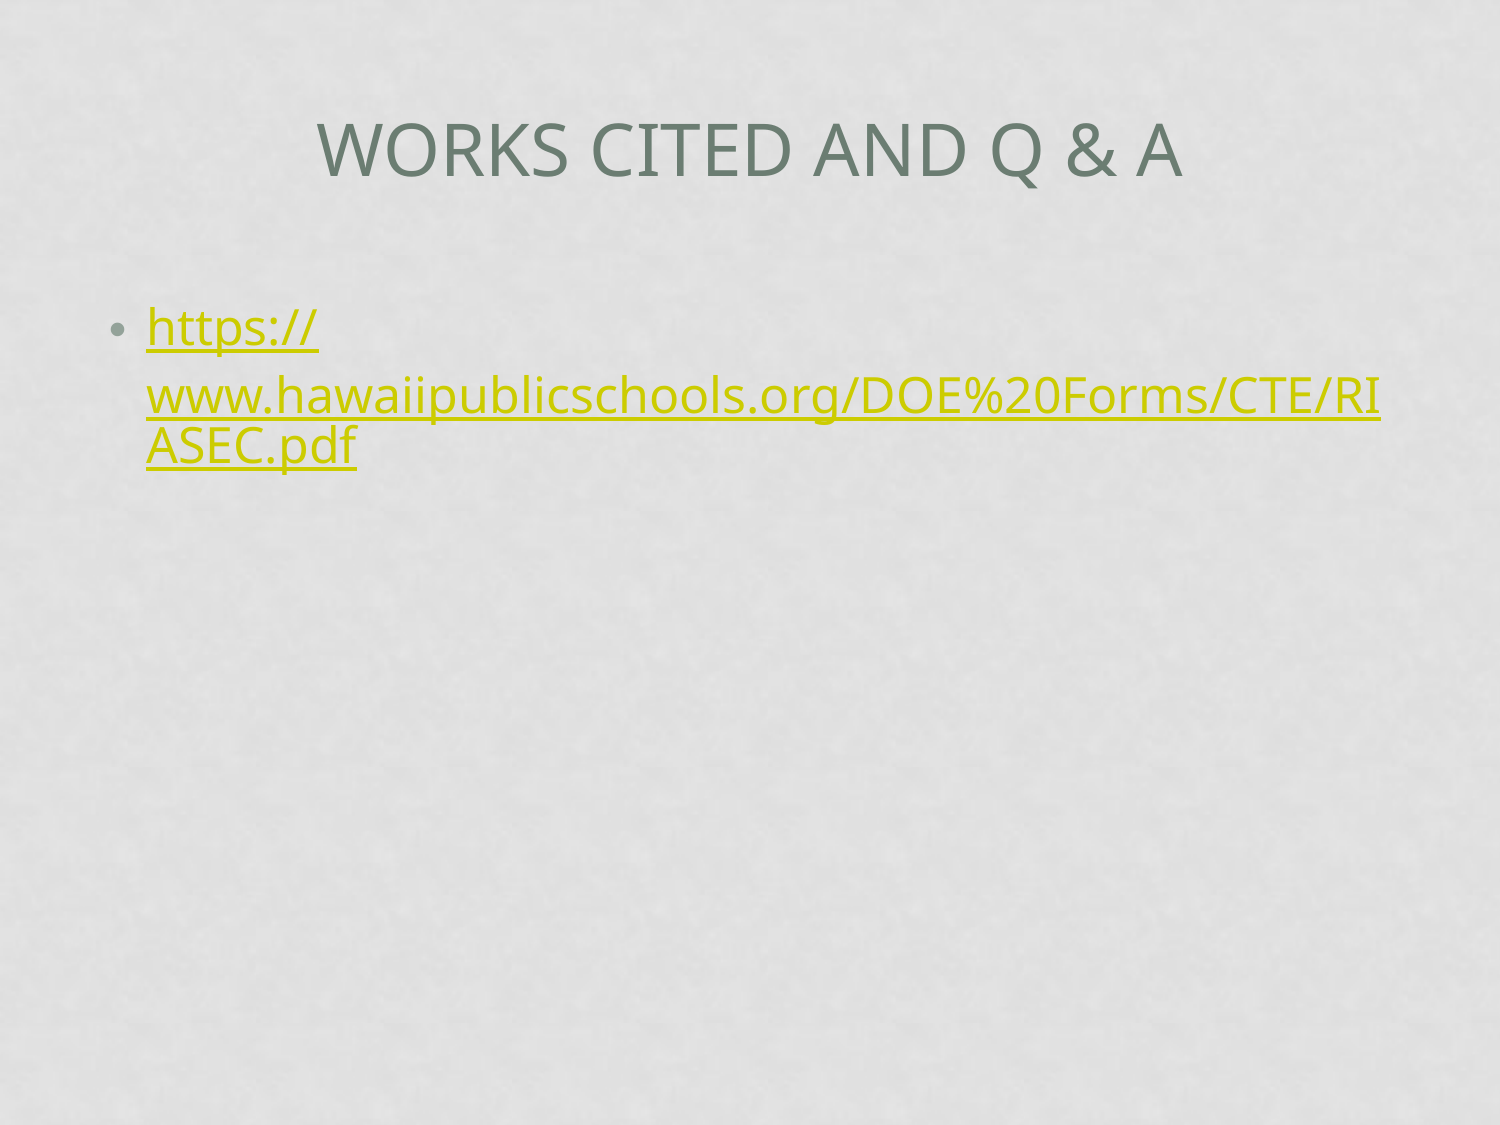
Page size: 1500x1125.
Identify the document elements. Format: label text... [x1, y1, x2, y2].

title Works cited and Q & A [72, 62, 1428, 233]
list https://www.hawaiipublicschools.org/DOE%20Forms/CTE/RIASEC.pdf [75, 287, 1425, 1005]
